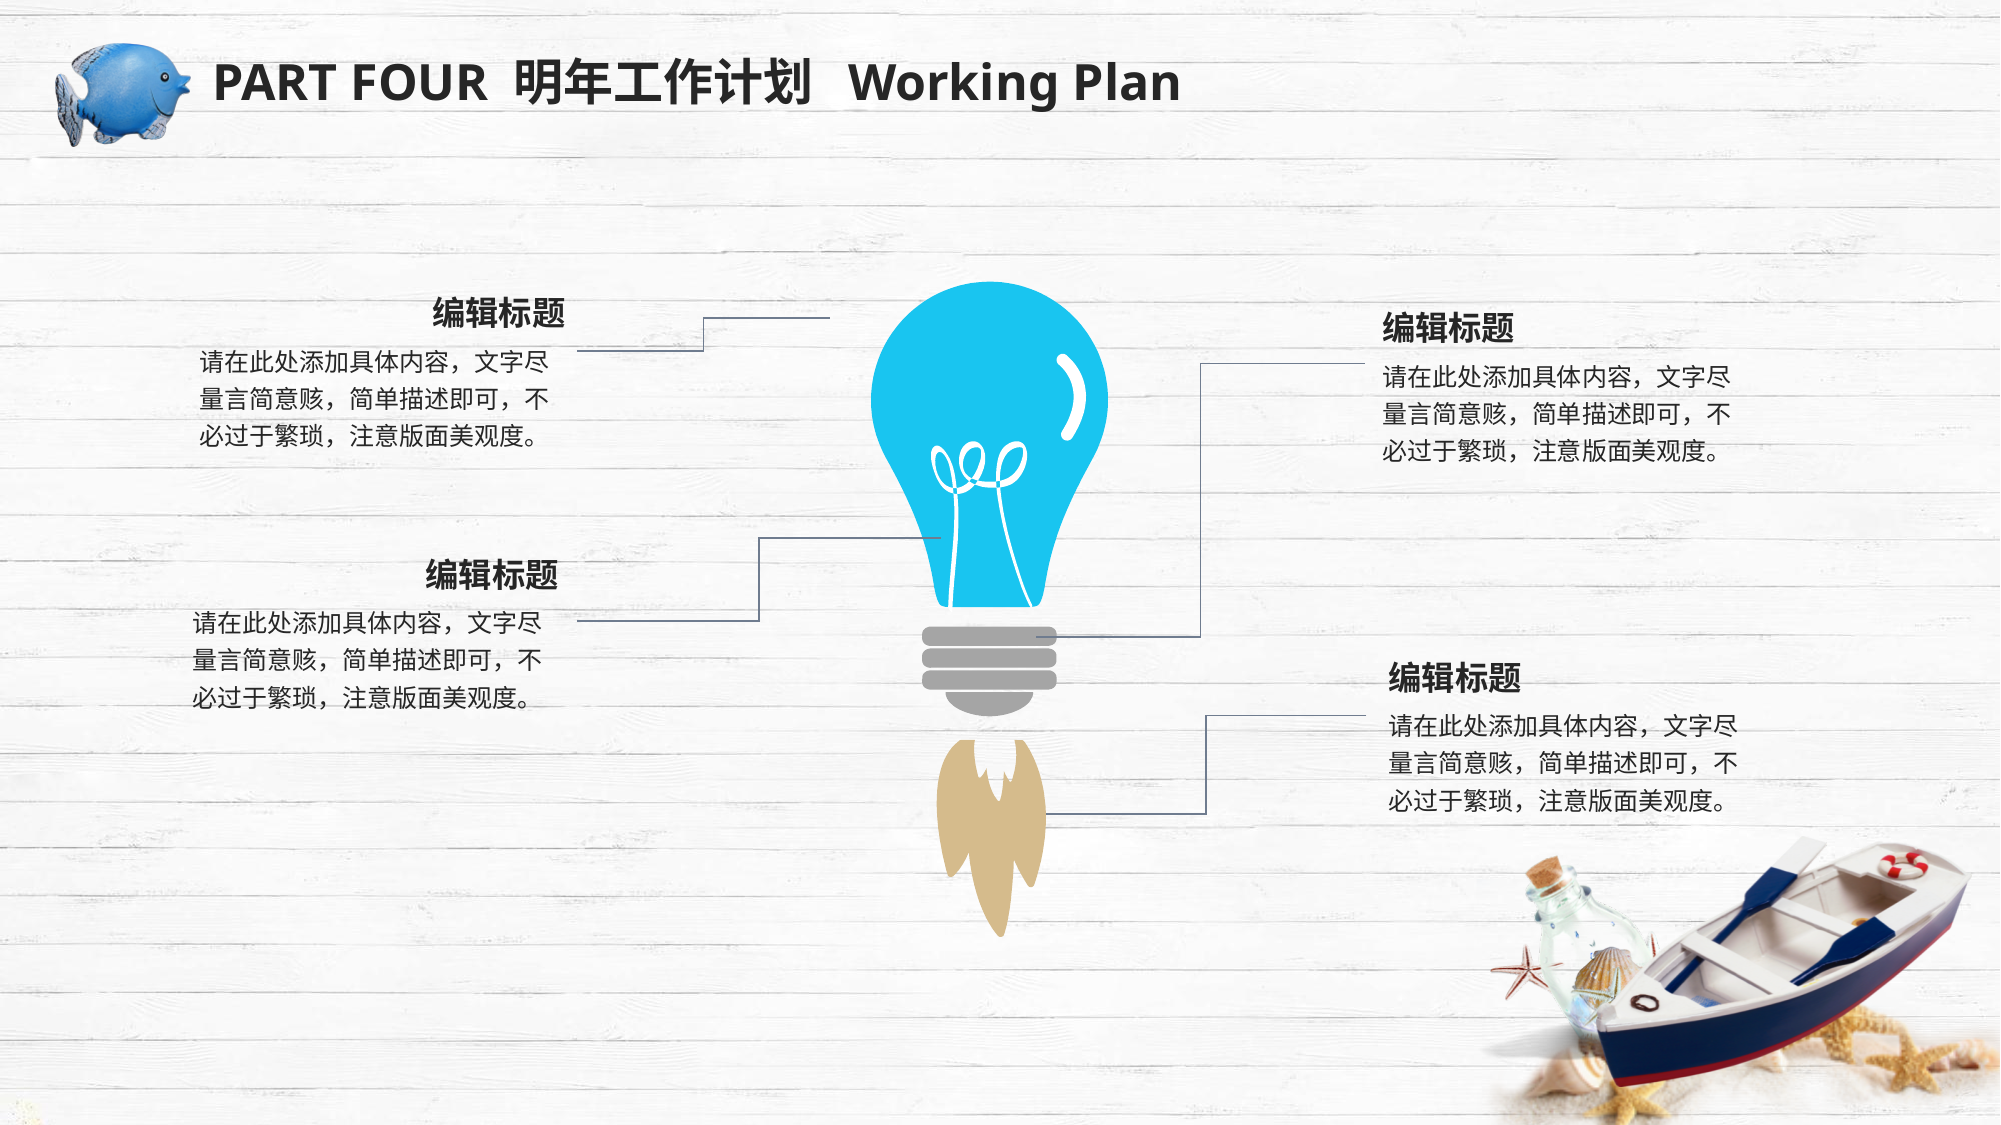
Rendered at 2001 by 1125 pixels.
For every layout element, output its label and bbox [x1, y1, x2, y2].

text_box [1435, 823, 2000, 1125]
text_box [178, 285, 1770, 909]
picture [0, 0, 2000, 1125]
